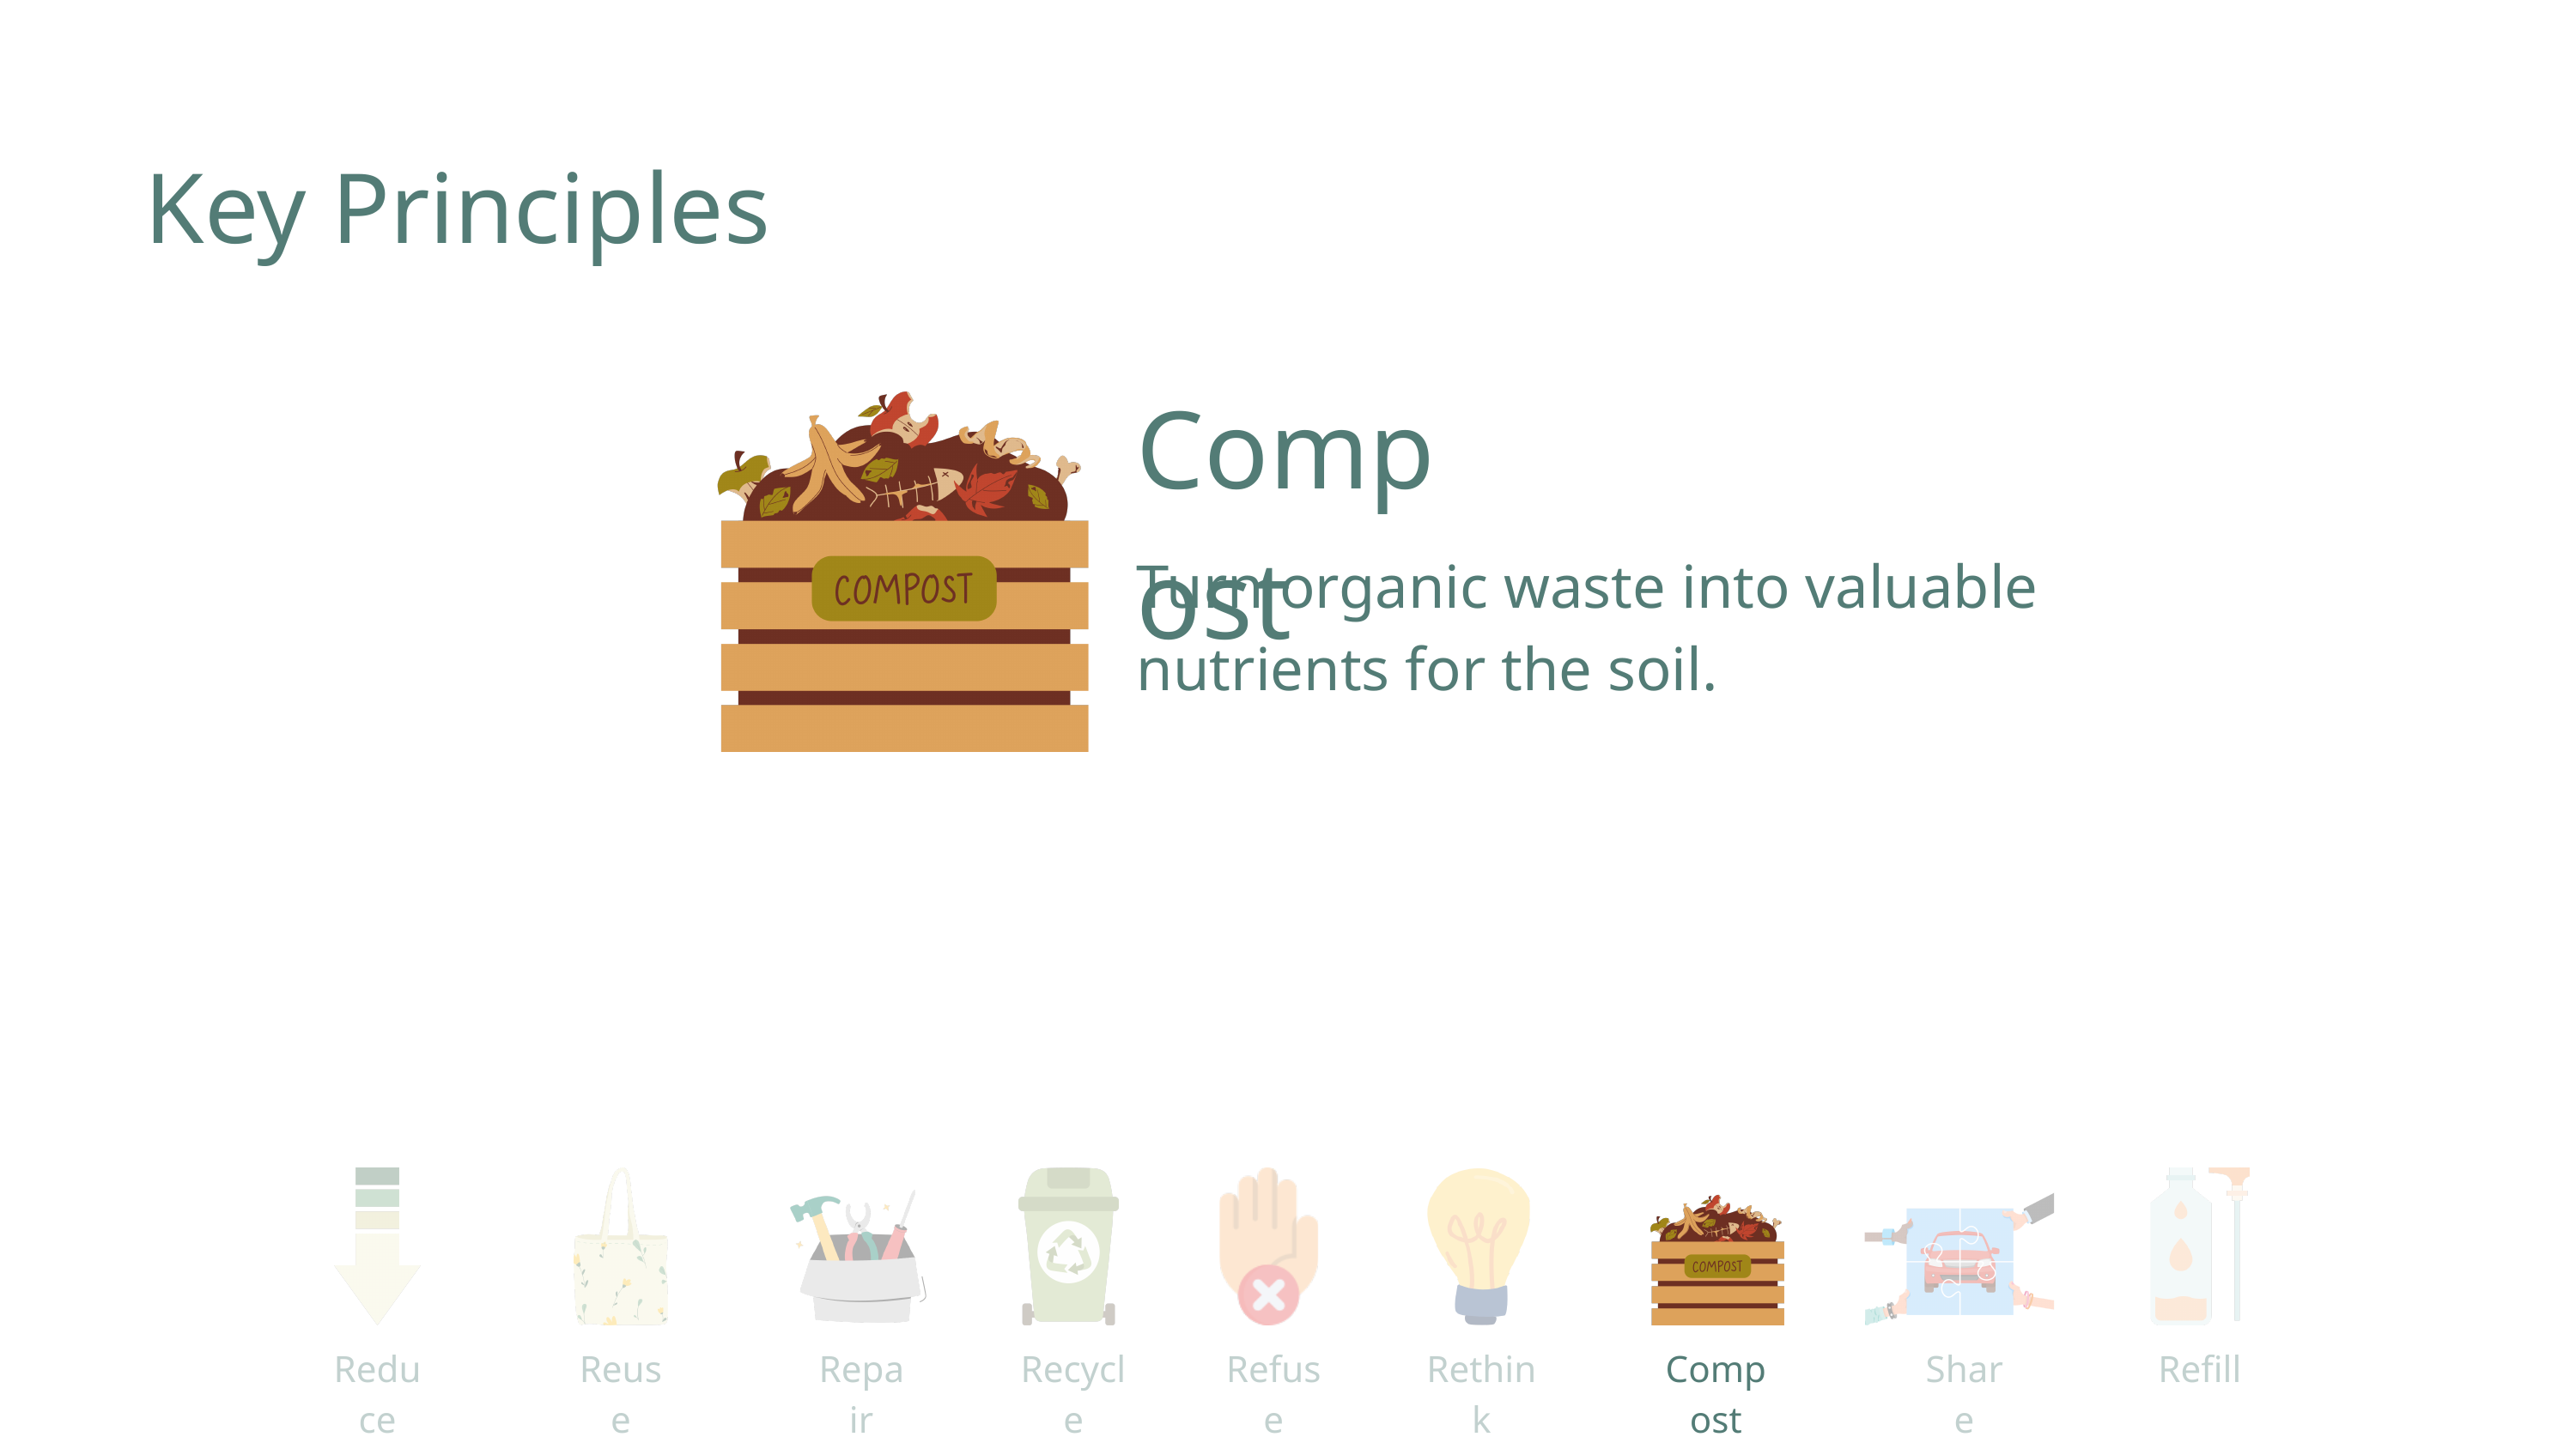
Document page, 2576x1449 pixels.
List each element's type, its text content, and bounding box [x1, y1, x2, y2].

text_box Refill [2154, 1339, 2246, 1391]
text_box Key Principles [144, 127, 791, 263]
text_box Rethink [1424, 1339, 1540, 1440]
text_box Compost [1136, 360, 1484, 537]
text_box [1219, 1167, 1319, 1325]
text_box Recycle [1019, 1339, 1128, 1440]
text_box Turn organic waste into valuable nutrients for the soil. [1136, 537, 2200, 703]
text_box [1018, 1167, 1119, 1325]
text_box Refuse [1222, 1339, 1325, 1440]
text_box [790, 1190, 927, 1326]
text_box [1864, 1192, 2055, 1325]
text_box Reduce [326, 1339, 429, 1440]
text_box [710, 385, 1089, 752]
text_box Repair [817, 1339, 906, 1440]
text_box [1417, 1167, 1530, 1325]
text_box Share [1922, 1339, 2007, 1440]
text_box [2150, 1167, 2250, 1325]
text_box Reuse [578, 1339, 664, 1440]
text_box [1648, 1192, 1784, 1325]
text_box [334, 1167, 421, 1325]
text_box Compost [1657, 1339, 1775, 1440]
text_box [574, 1167, 668, 1325]
